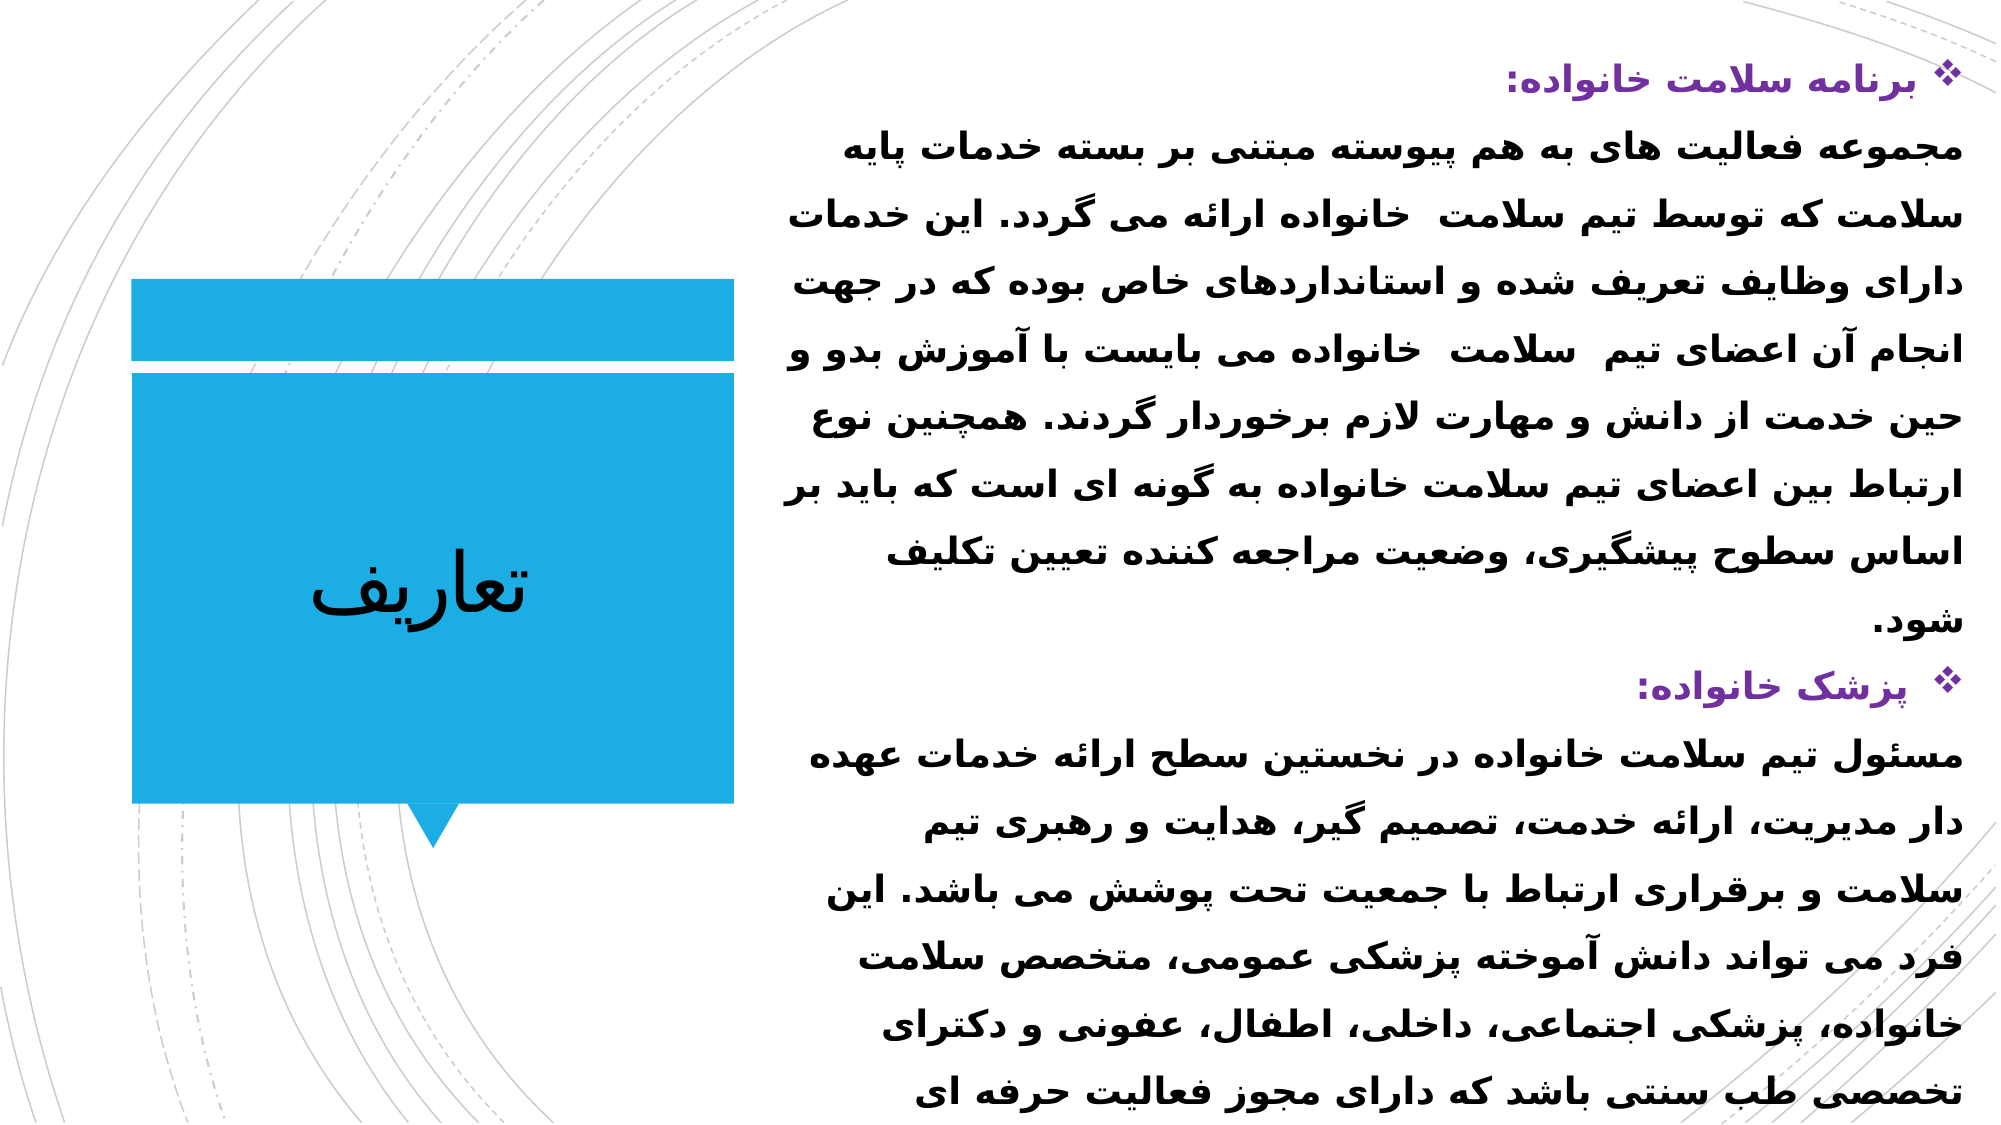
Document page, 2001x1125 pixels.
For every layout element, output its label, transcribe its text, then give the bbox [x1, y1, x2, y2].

title تعاریف [145, 385, 720, 789]
text_box برنامه سلامت خانواده: مجموعه فعالیت های به هم پیوسته مبتنی بر بسته خدمات پایه سلامت که توسط تیم سلامت خانواده ارائه می گردد. این خدمات دارای وظایف تعریف شده و استانداردهای خاص بوده که در جهت انجام آن اعضای تیم سلامت خانواده می بایست با آموزش بدو و حین خدمت از دانش و مهارت لازم برخوردار گردند. همچنین نوع ارتباط بین اعضای تیم سلامت خانواده به گونه ای است که باید بر اساس سطوح پیشگیری، وضعیت مراجعه کننده تعیین تکلیف شود. پزشک خانواده: مسئول تیم سلامت خانواده در نخستین سطح ارائه خدمات عهده دار مدیریت، ارائه خدمت، تصمیم گیر، هدایت و رهبری تیم سلامت و برقراری ارتباط با جمعیت تحت پوشش می باشد. این فرد می تواند دانش آموخته پزشکی عمومی، متخصص سلامت خانواده، پزشکی اجتماعی، داخلی، اطفال، عفونی و دکترای تخصصی طب سنتی باشد که دارای مجوز فعالیت حرفه ای پزشکی بوده و در محل ارائه خدمت می بایست گواهینامه معتبر آموزشی جهت ارائه خدمات سلامت خانواده را دارا باشد. پزشک خانواده، در نخستین سطح خدمات، نقش دروازه بانی و کنترل مدیریت و هدایت بیماران در ارجاع به سطوح مختلف نظام ارائه خدمت را عهده دار است. [767, 24, 1980, 1125]
